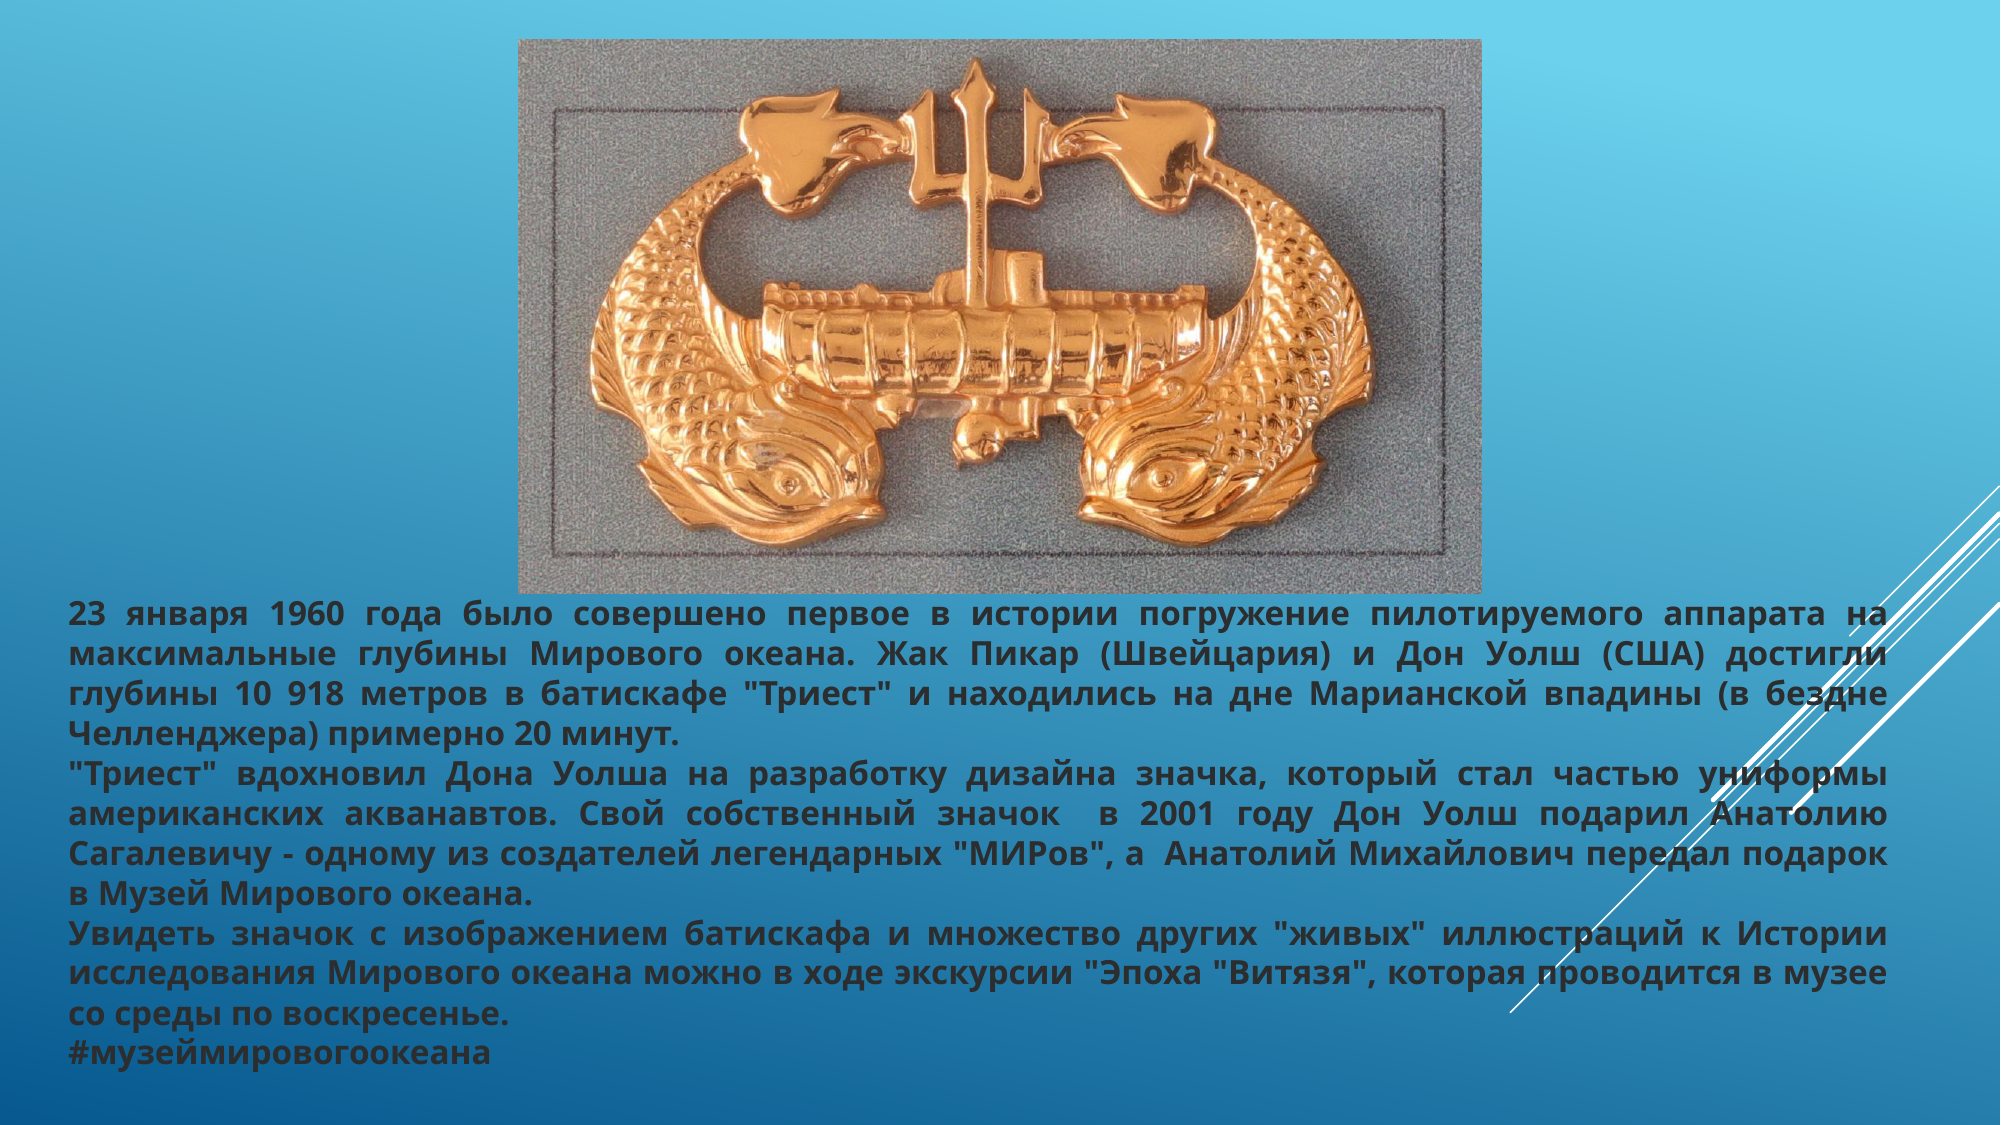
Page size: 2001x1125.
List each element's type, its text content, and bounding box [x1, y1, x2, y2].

text_box 23 января 1960 года было совершено первое в истории погружение пилотируемого аппарата на максимальные глубины Мирового океана. Жак Пикар (Швейцария) и Дон Уолш (США) достигли глубины 10 918 метров в батискафе "Триест" и находились на дне Марианской впадины (в бездне Челленджера) примерно 20 минут. "Триест" вдохновил Дона Уолша на разработку дизайна значка, который стал частью униформы американских акванавтов. Свой собственный значок в 2001 году Дон Уолш подарил Анатолию Сагалевичу - одному из создателей легендарных "МИРов", а Анатолий Михайлович передал подарок в Музей Мирового океана. Увидеть значок с изображением батискафа и множество других "живых" иллюстраций к Истории исследования Мирового океана можно в ходе экскурсии "Эпоха "Витязя", которая проводится в музее со среды по воскресенье. #музеймировогоокеана [53, 585, 1906, 1079]
picture [518, 39, 1482, 594]
